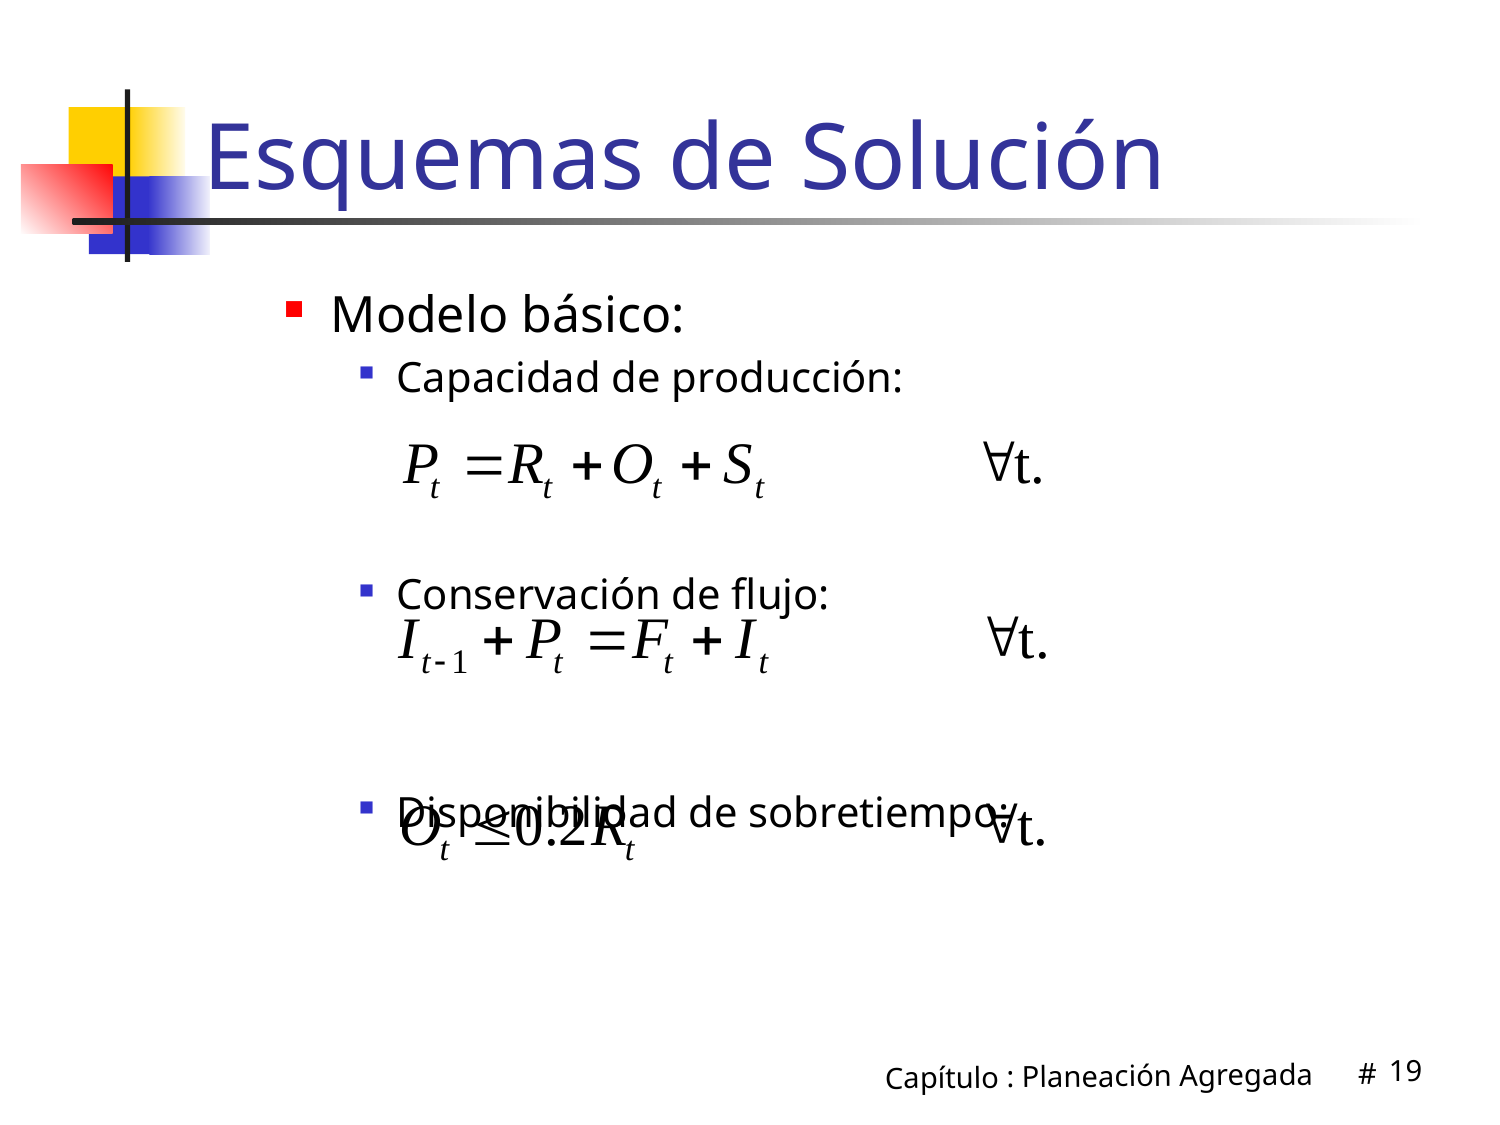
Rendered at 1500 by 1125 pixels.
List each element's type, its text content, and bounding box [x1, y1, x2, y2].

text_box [392, 424, 1055, 514]
list Modelo básico: Capacidad de producción: Conservación de flujo: Disponibilidad de sobretiempo: [193, 274, 1470, 1007]
title Esquemas de Solución [188, 27, 1468, 216]
footer Capítulo : Planeación Agregada # [836, 1028, 1427, 1109]
slide_number 19 [1124, 1024, 1438, 1101]
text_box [387, 599, 1060, 689]
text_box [391, 786, 1055, 876]
